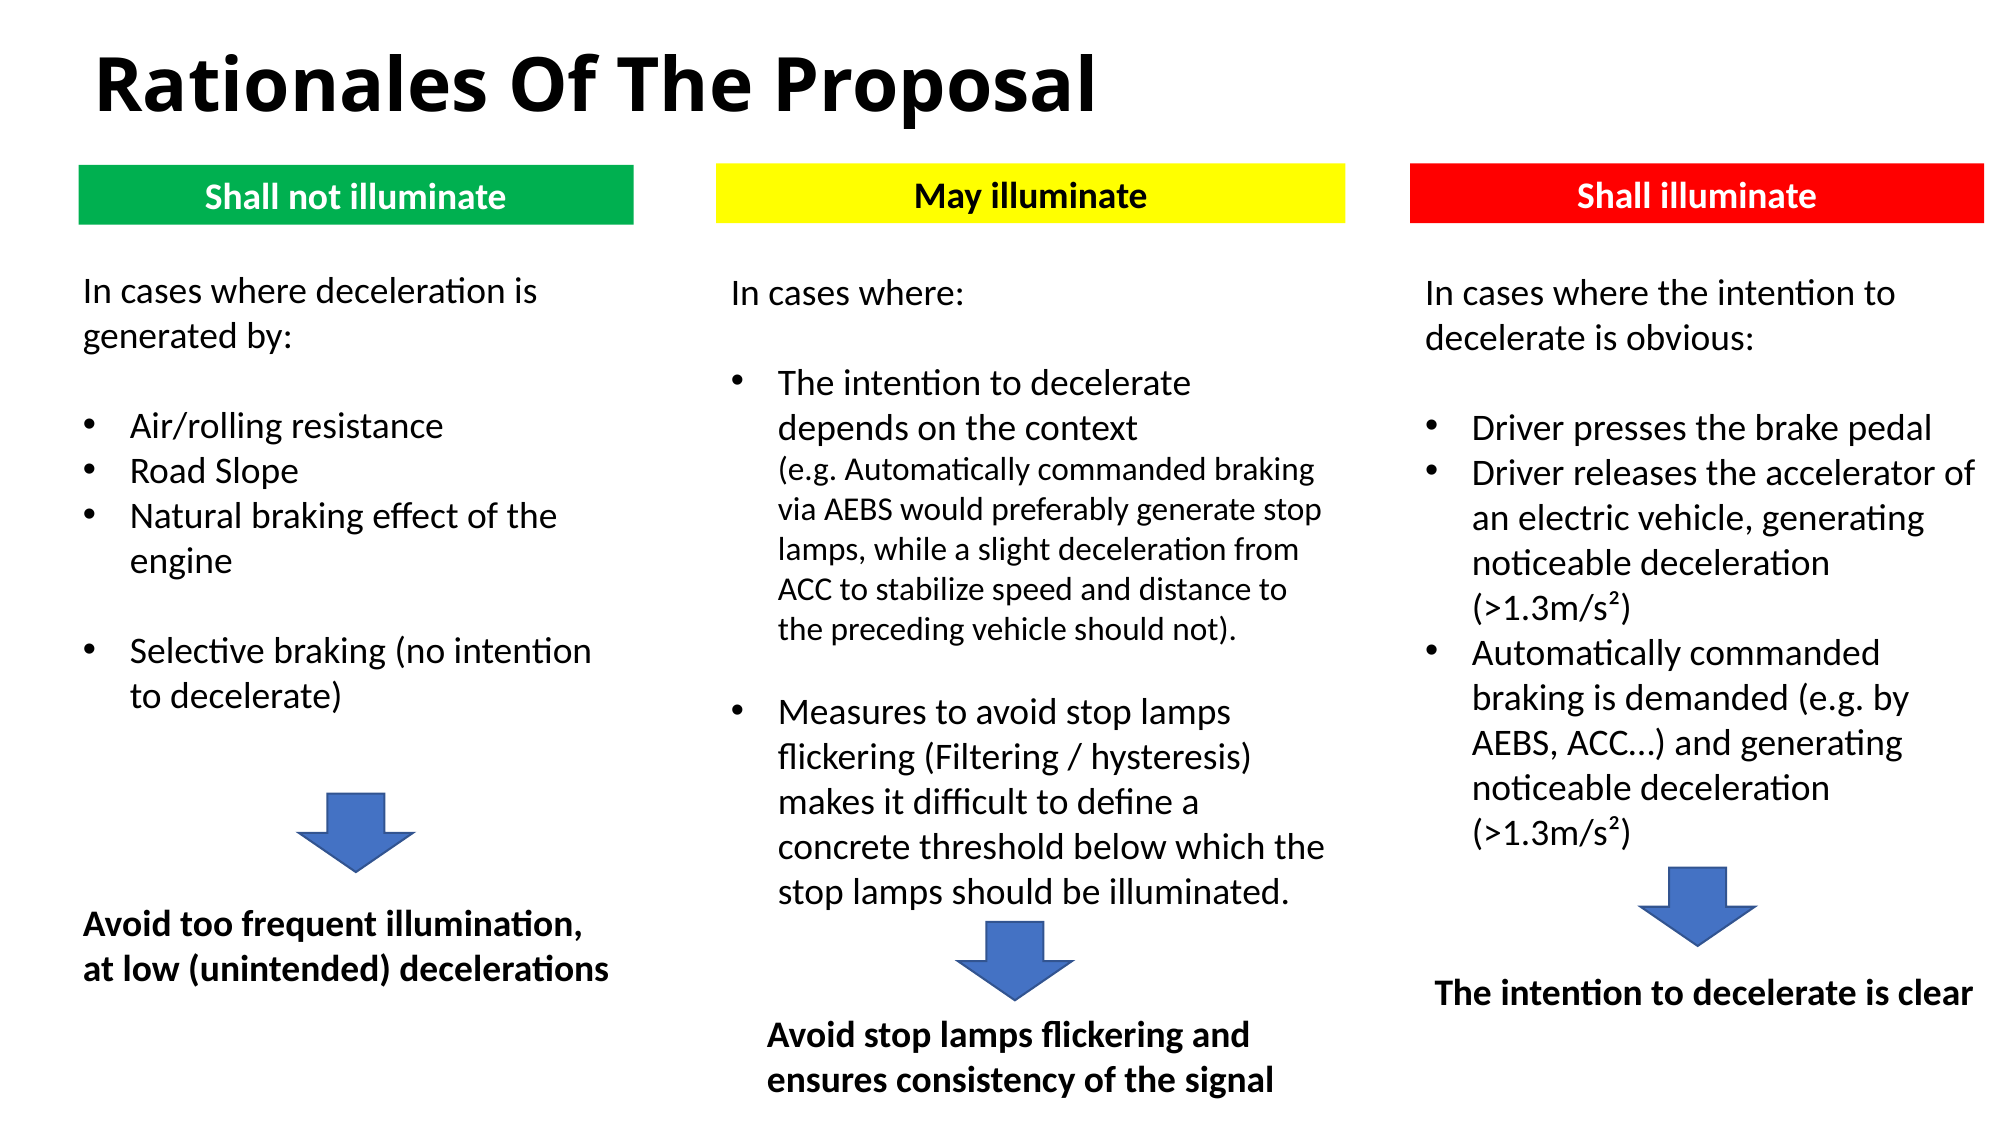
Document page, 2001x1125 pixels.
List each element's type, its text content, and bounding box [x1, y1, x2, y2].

text_box Avoid too frequent illumination, at low (unintended) decelerations [68, 891, 634, 997]
text_box [295, 792, 417, 874]
text_box In cases where: The intention to decelerate depends on the context (e.g. Automatically commanded braking via AEBS would preferably generate stop lamps, while a slight deceleration from ACC to stabilize speed and distance to the preceding vehicle should not). Measures to avoid stop lamps flickering (Filtering / hysteresis) makes it difficult to define a concrete threshold below which the stop lamps should be illuminated. [716, 260, 1346, 920]
text_box The intention to decelerate is clear [1419, 960, 1990, 1021]
text_box Shall not illuminate [78, 169, 634, 225]
text_box Shall illuminate [1410, 163, 1985, 224]
text_box In cases where deceleration is generated by: Air/rolling resistance Road Slope Natural braking effect of the engine Selective braking (no intention to decelerate) [68, 258, 634, 724]
text_box Rationales Of The Proposal [78, 6, 1931, 169]
text_box [1637, 866, 1759, 948]
text_box May illuminate [716, 169, 1346, 224]
text_box [954, 920, 1076, 1002]
text_box In cases where the intention to decelerate is obvious: Driver presses the brake pedal Driver releases the accelerator of an electric vehicle, generating noticeable deceleration (>1.3m/s²) Automatically commanded braking is demanded (e.g. by AEBS, ACC…) and generating noticeable deceleration (>1.3m/s²) [1410, 260, 2000, 905]
text_box Avoid stop lamps flickering and ensures consistency of the signal [752, 1003, 1302, 1108]
